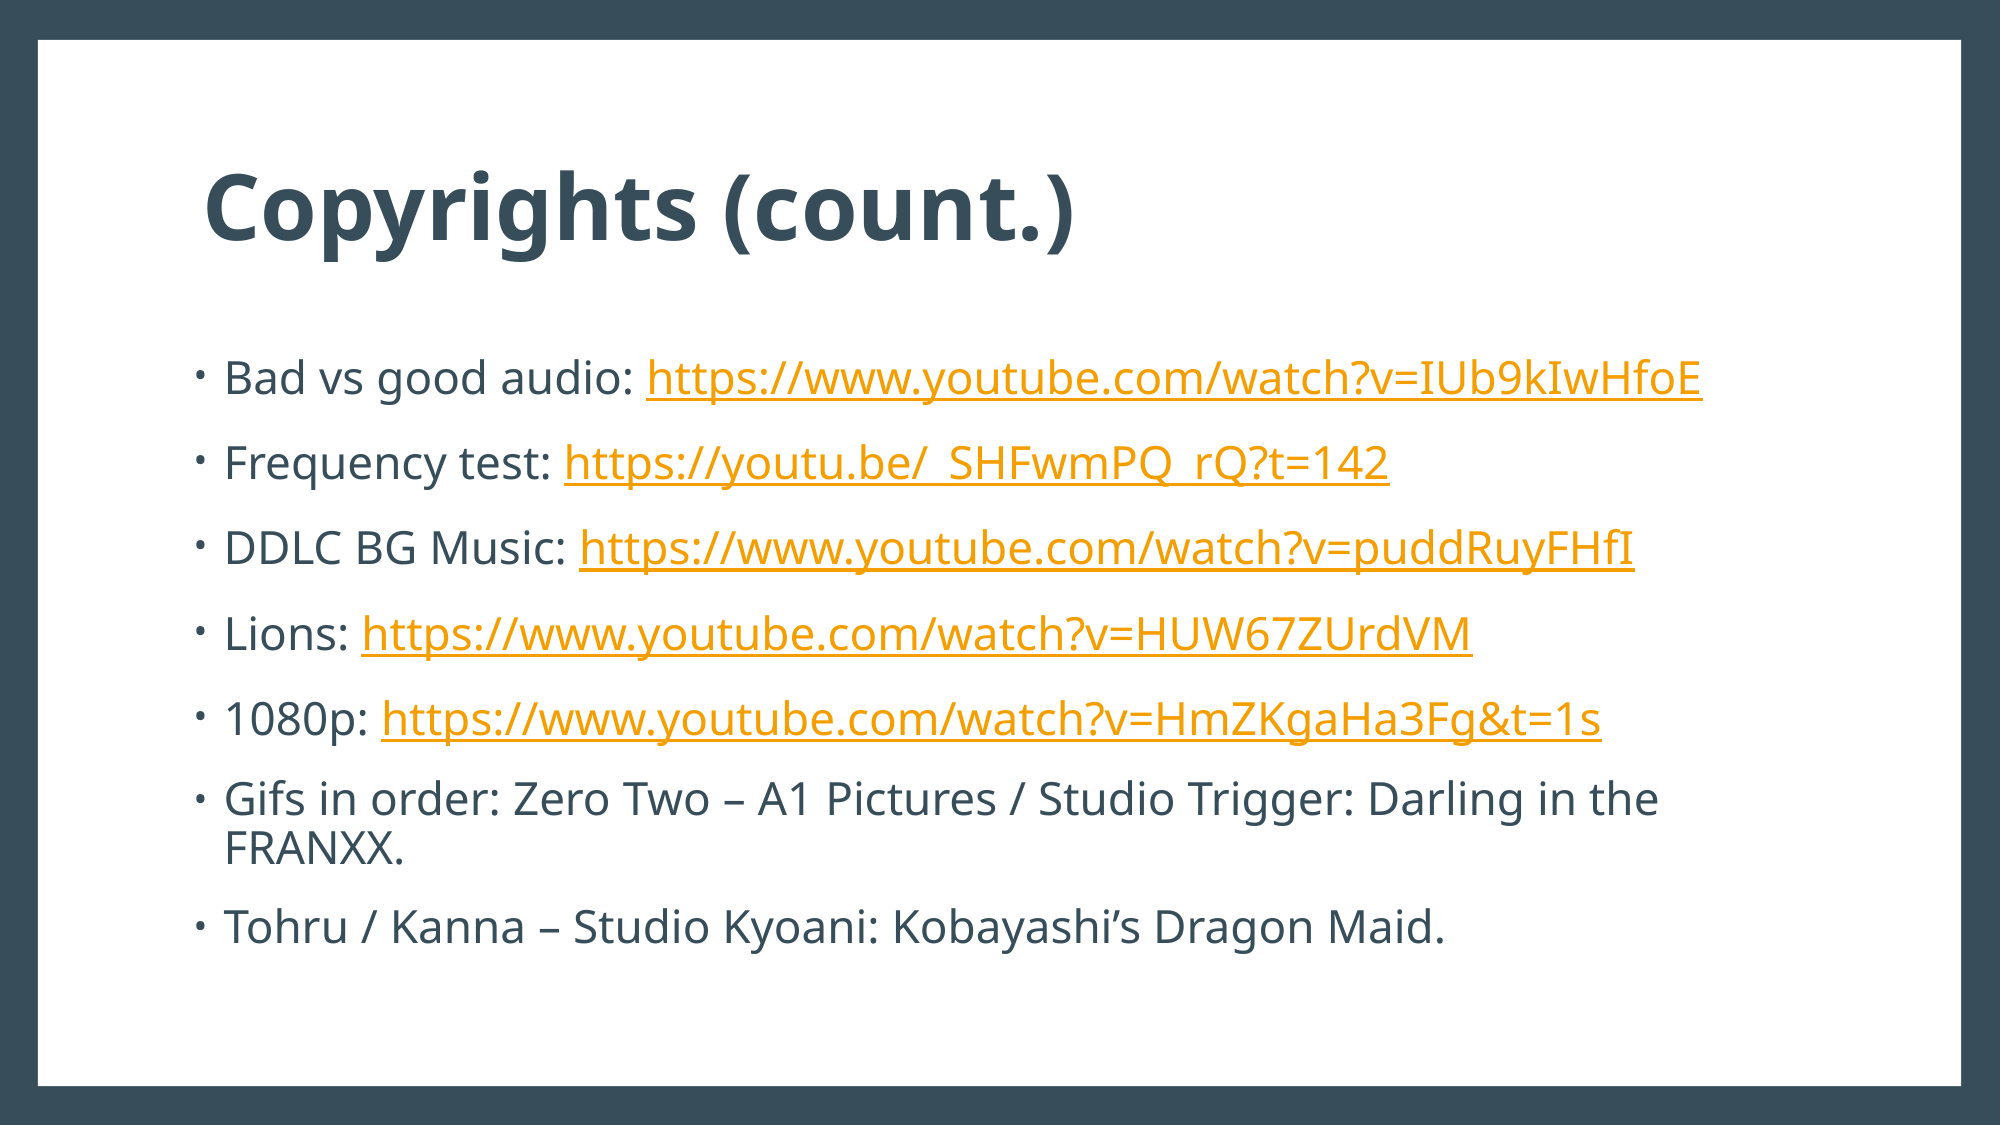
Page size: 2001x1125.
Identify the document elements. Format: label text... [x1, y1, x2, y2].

title Copyrights (count.) [187, 99, 1808, 323]
list Bad vs good audio: https://www.youtube.com/watch?v=IUb9kIwHfoE Frequency test: https://youtu.be/_SHFwmPQ_rQ?t=142 DDLC BG Music: https://www.youtube.com/watch?v=puddRuyFHfI Lions: https://www.youtube.com/watch?v=HUW67ZUrdVM 1080p: https://www.youtube.com/watch?v=HmZKgaHa3Fg&t=1s Gifs in order: Zero Two – A1 Pictures / Studio Trigger: Darling in the FRANXX. Tohru / Kanna – Studio Kyoani: Kobayashi’s Dragon Maid. [170, 341, 1791, 1005]
